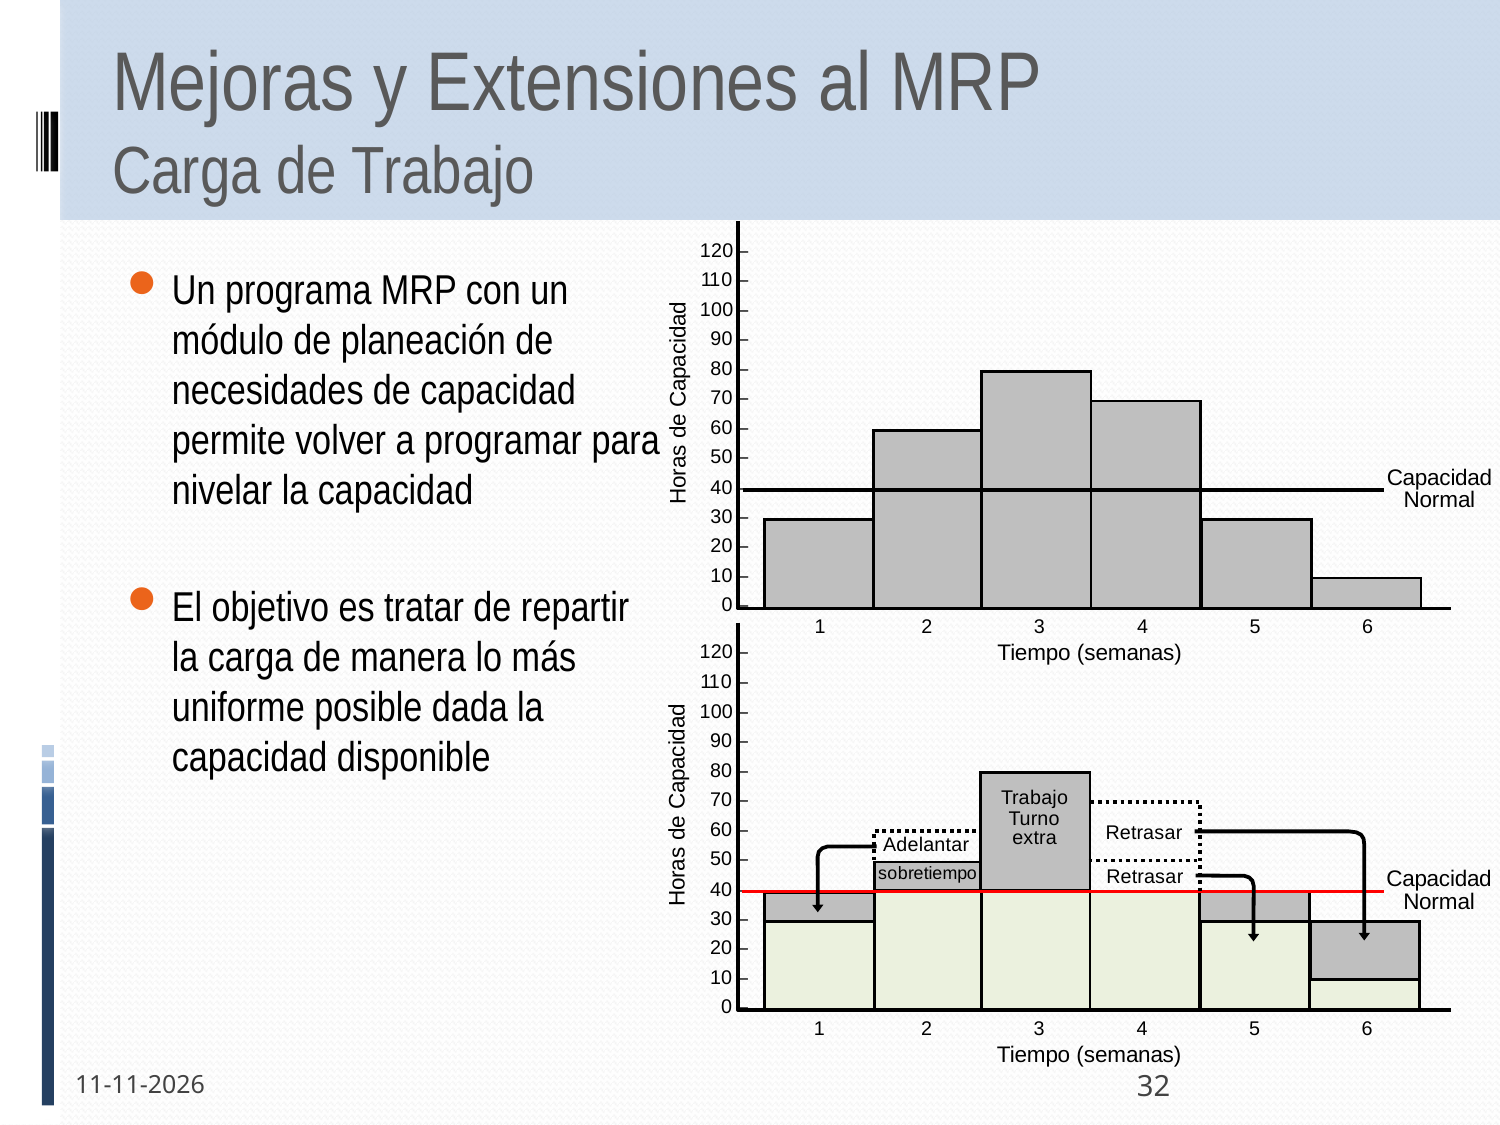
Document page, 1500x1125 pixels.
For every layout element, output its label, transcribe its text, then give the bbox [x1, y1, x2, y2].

title Mejoras y Extensiones al MRP Carga de Trabajo [111, 18, 1436, 207]
picture [654, 219, 1500, 1073]
list Un programa MRP con un módulo de planeación de necesidades de capacidad permite volver a programar para nivelar la capacidad El objetivo es tratar de repartir la carga de manera lo más uniforme posible dada la capacidad disponible [111, 255, 649, 1038]
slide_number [647, 255, 652, 1038]
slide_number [75, 1042, 243, 1103]
slide_number 32 [1045, 1083, 1171, 1107]
title Sistemas Integrados ERP y Otros Software [650, 255, 655, 1038]
